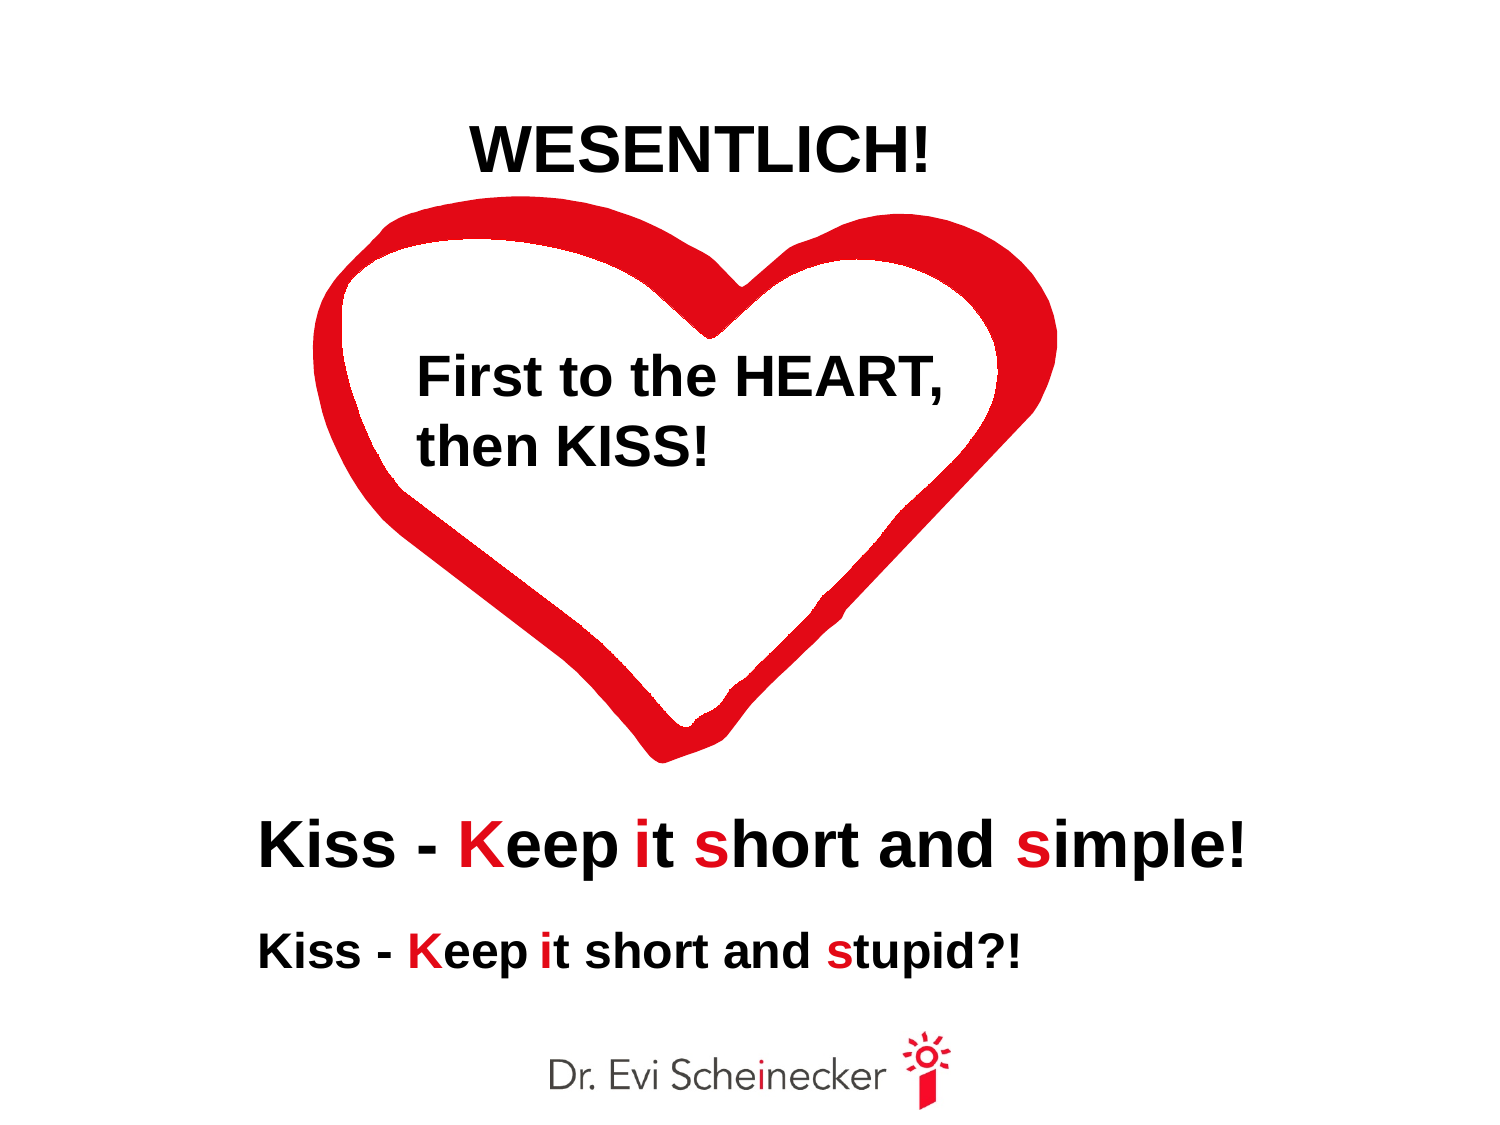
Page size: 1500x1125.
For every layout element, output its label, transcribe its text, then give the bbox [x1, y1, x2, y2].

text_box Kiss - Keep it short and stupid?! [242, 916, 1341, 1024]
picture [550, 1031, 951, 1110]
text_box Kiss - Keep it short and simple! [242, 786, 1341, 916]
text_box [312, 196, 1058, 764]
text_box WESENTLICH! [454, 91, 973, 194]
